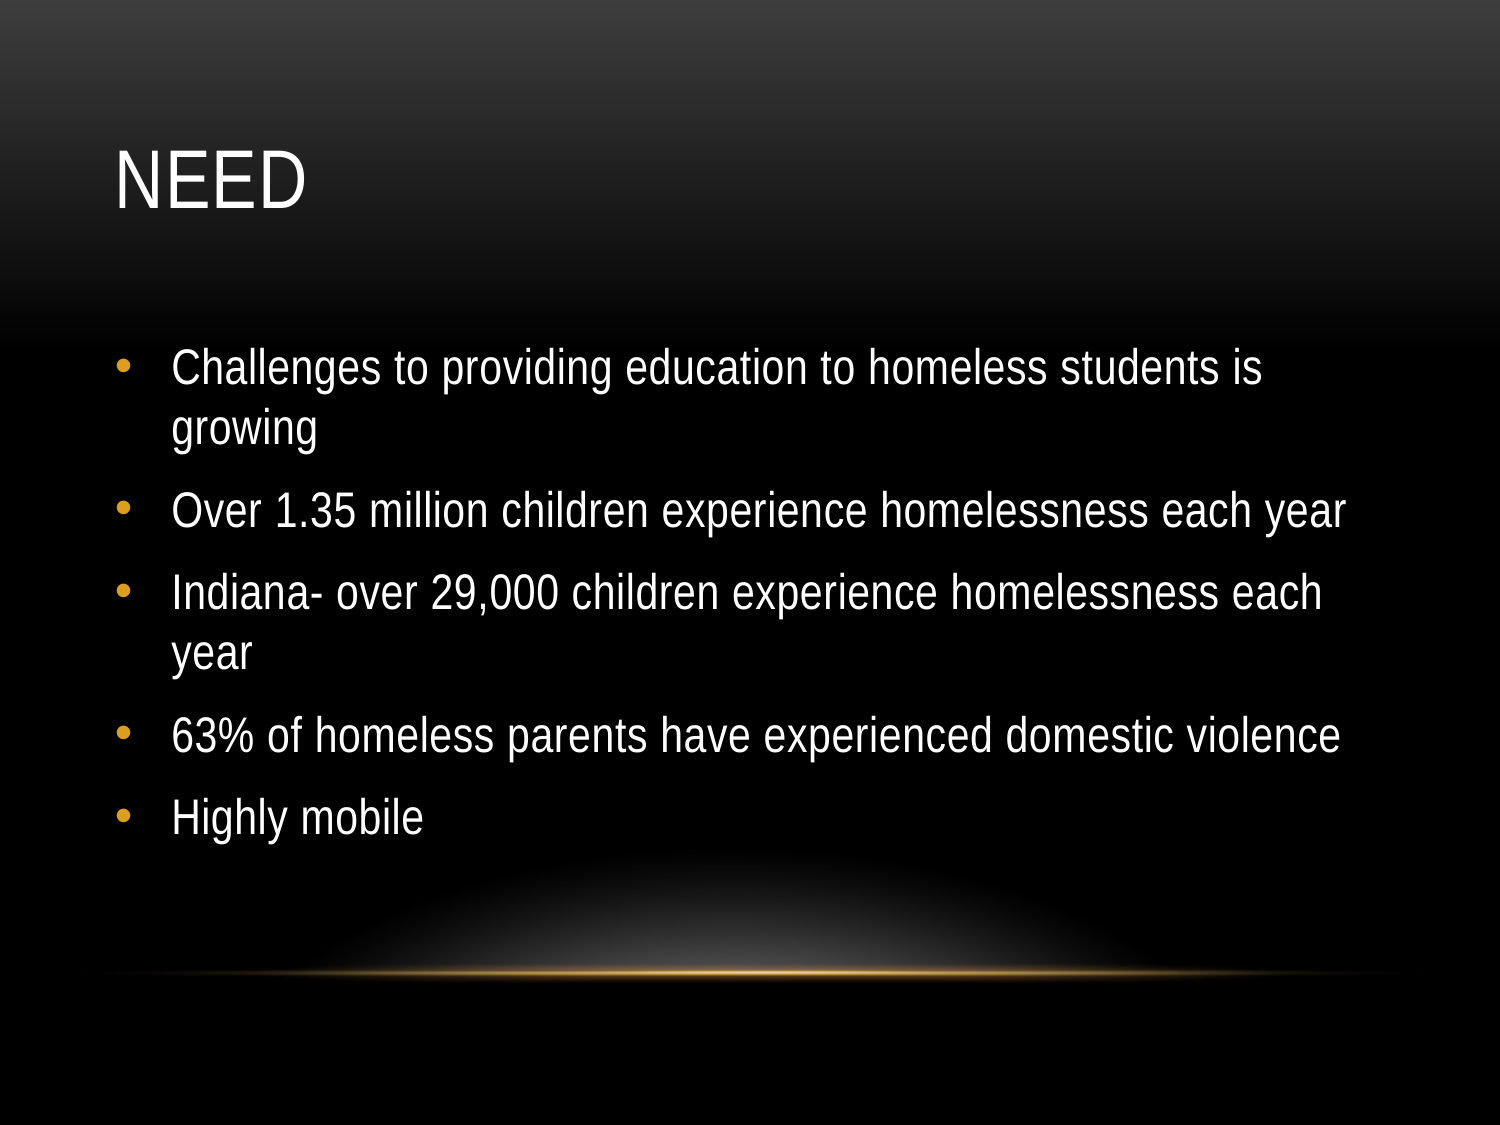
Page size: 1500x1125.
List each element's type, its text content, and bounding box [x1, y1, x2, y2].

picture [0, 0, 1500, 1125]
title Need [99, 45, 1400, 233]
list Challenges to providing education to homeless students is growing Over 1.35 million children experience homelessness each year Indiana- over 29,000 children experience homelessness each year 63% of homeless parents have experienced domestic violence Highly mobile [99, 262, 1400, 938]
